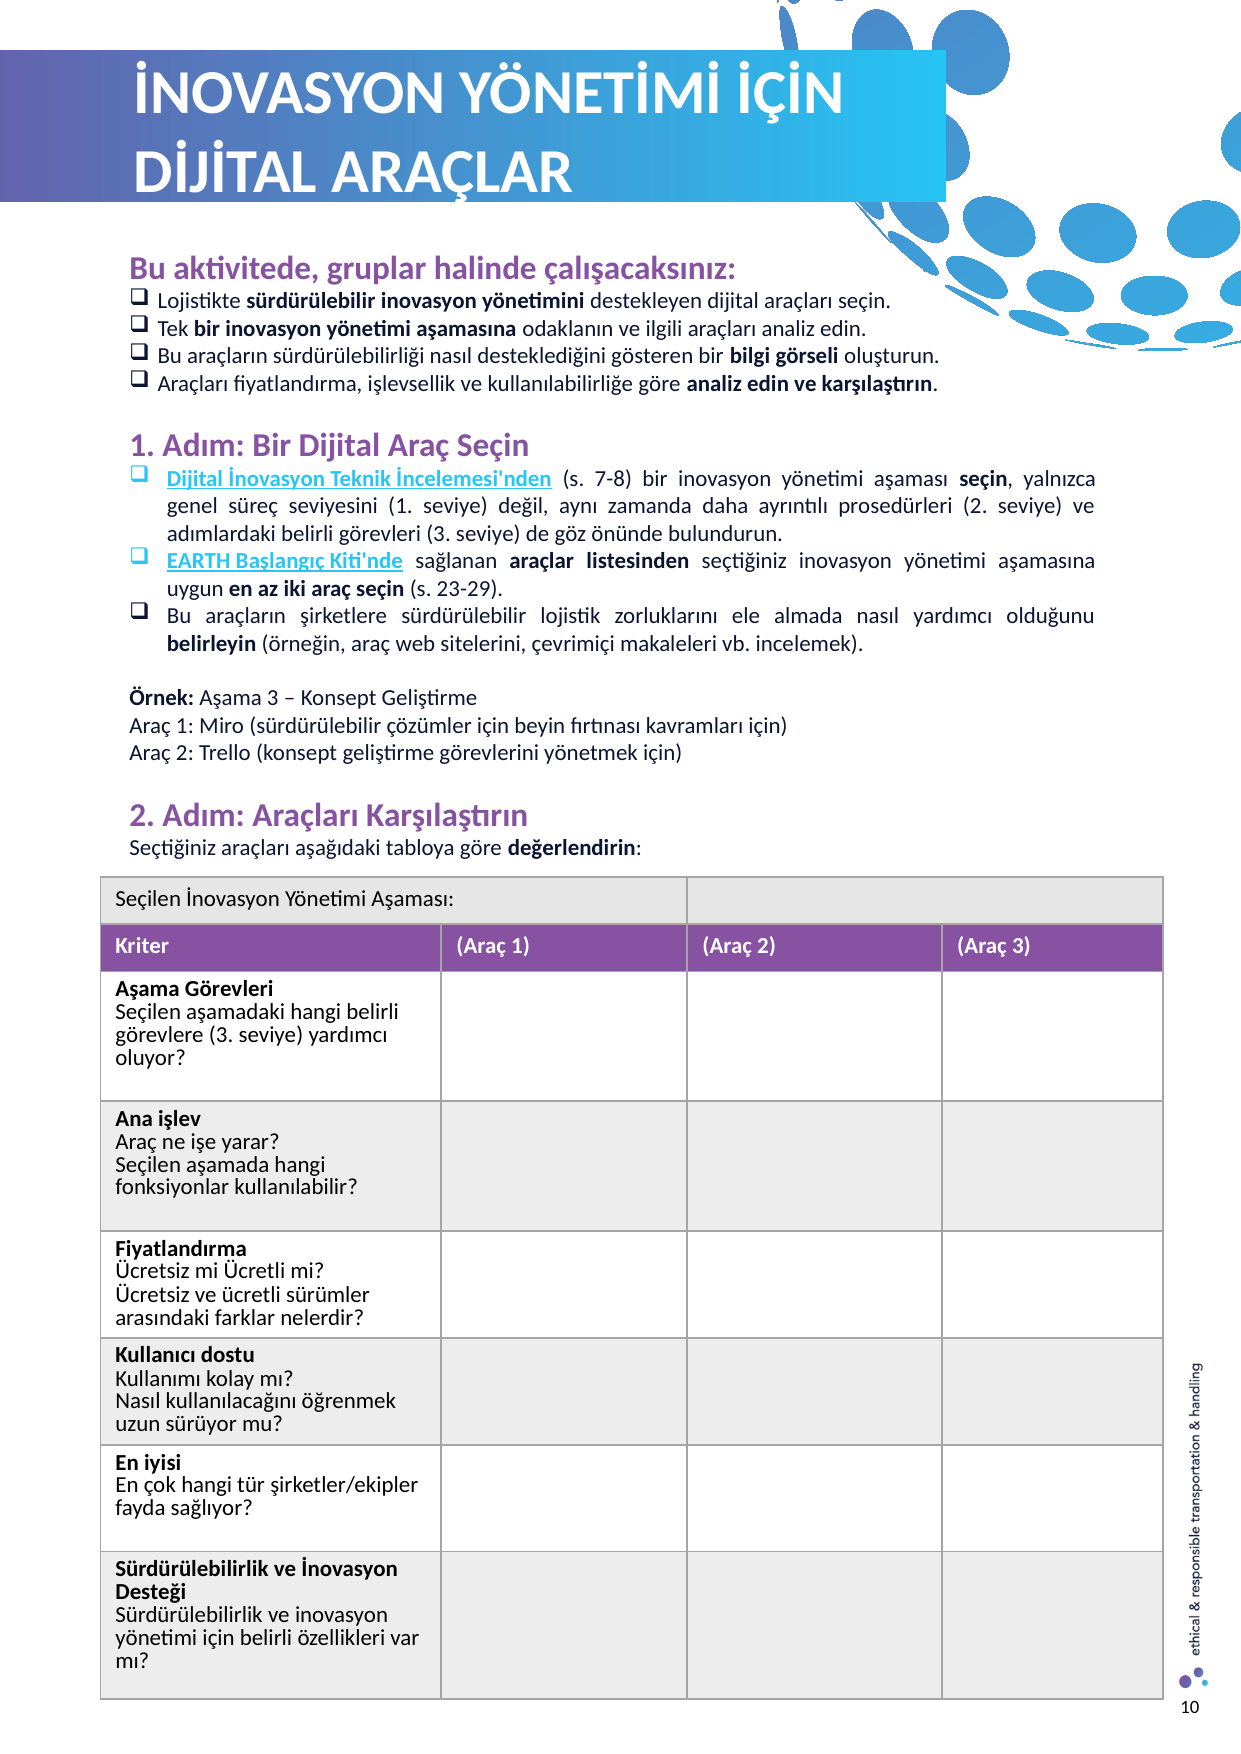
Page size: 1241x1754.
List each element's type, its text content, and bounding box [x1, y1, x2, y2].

table_cell [943, 1552, 1162, 1698]
text_box [1220, 270, 1241, 306]
table_cell [442, 1102, 686, 1230]
text_box [852, 9, 913, 50]
table_cell Ana işlev Araç ne işe yarar? Seçilen aşamada hangi fonksiyonlar kullanılabilir? [101, 1102, 440, 1230]
text_box [946, 256, 1008, 299]
table_cell Kullanıcı dostu Kullanımı kolay mı? Nasıl kullanılacağını öğrenmek uzun sürüyor mu? [101, 1339, 440, 1444]
text_box [1121, 276, 1188, 316]
text_box [963, 196, 1036, 257]
table_cell [943, 1102, 1162, 1230]
table_cell [442, 1339, 686, 1444]
slide_number 10 [1153, 1676, 1215, 1736]
table_cell [688, 1446, 941, 1551]
table_cell Kriter [101, 925, 440, 971]
table_header Seçilen İnovasyon Yönetimi Aşaması: [101, 878, 686, 923]
text_box [946, 114, 970, 181]
text_box [779, 6, 799, 50]
text_box [932, 10, 1010, 95]
table_cell (Araç 2) [688, 925, 941, 971]
table_cell [943, 1339, 1162, 1444]
table_header [688, 878, 1162, 923]
list İNOVASYON YÖNETİMİ İÇİN DİJİTAL ARAÇLAR [0, 50, 946, 202]
text_box [945, 285, 999, 316]
text_box [1065, 339, 1117, 349]
list Bu aktivitede, gruplar halinde çalışacaksınız: Lojistikte sürdürülebilir inovasyon yönetimini destekleyen dijital araçları seçin. Tek bir inovasyon yönetimi aşamasına odaklanın ve ilgili araçları analiz edin. Bu araçların sürdürülebilirliği nasıl desteklediğini gösteren bir bilgi görseli oluşturun. Araçları fiyatlandırma, işlevsellik ve kullanılabilirliğe göre analiz edin ve karşılaştırın. 1. Adım: Bir Dijital Araç Seçin Dijital İnovasyon Teknik İncelemesi'nden (s. 7-8) bir inovasyon yönetimi aşaması seçin, yalnızca genel süreç seviyesini (1. seviye) değil, aynı zamanda daha ayrıntılı prosedürleri (2. seviye) ve adımlardaki belirli görevleri (3. seviye) de göz önünde bulundurun. EARTH Başlangıç Kiti'nde sağlanan araçlar listesinden seçtiğiniz inovasyon yönetimi aşamasına uygun en az iki araç seçin (s. 23-29). Bu araçların şirketlere sürdürülebilir lojistik zorluklarını ele almada nasıl yardımcı olduğunu belirleyin (örneğin, araç web sitelerini, çevrimiçi makaleleri vb. incelemek). Örnek: Aşama 3 – Konsept Geliştirme Araç 1: Miro (sürdürülebilir çözümler için beyin fırtınası kavramları için) Araç 2: Trello (konsept geliştirme görevlerini yönetmek için) 2. Adım: Araçları Karşılaştırın Seçtiğiniz araçları aşağıdaki tabloya göre değerlendirin: [114, 238, 1112, 660]
table_cell En iyisi En çok hangi tür şirketler/ekipler fayda sağlıyor? [101, 1446, 440, 1551]
table_cell [688, 972, 941, 1100]
table_cell (Araç 1) [442, 925, 686, 971]
table_cell [943, 972, 1162, 1100]
text_box [1174, 321, 1233, 343]
picture [1179, 1357, 1217, 1680]
text_box [888, 202, 949, 243]
table_cell [442, 1446, 686, 1551]
table_cell [688, 1552, 941, 1698]
text_box [788, 0, 800, 4]
text_box [1221, 112, 1241, 172]
table_cell Aşama Görevleri Seçilen aşamadaki hangi belirli görevlere (3. seviye) yardımcı oluyor? [101, 972, 440, 1100]
table_cell [442, 1232, 686, 1337]
text_box [855, 202, 939, 276]
table_cell (Araç 3) [943, 925, 1162, 971]
table_cell [943, 1446, 1162, 1551]
table_cell [688, 1339, 941, 1444]
text_box [1167, 200, 1240, 258]
table_cell [442, 972, 686, 1100]
text_box [1059, 203, 1137, 263]
text_box [1213, 340, 1241, 348]
table_cell [688, 1102, 941, 1230]
table_cell [442, 1552, 686, 1698]
text_box [1086, 323, 1149, 345]
table_cell Fiyatlandırma Ücretsiz mi Ücretli mi? Ücretsiz ve ücretli sürümler arasındaki farklar nelerdir? [101, 1232, 440, 1337]
text_box [1009, 310, 1069, 336]
table_cell Sürdürülebilirlik ve İnovasyon Desteği Sürdürülebilirlik ve inovasyon yönetimi için belirli özellikleri var mı? [101, 1552, 440, 1698]
table_cell [943, 1232, 1162, 1337]
text_box [1026, 270, 1094, 312]
table_cell [688, 1232, 941, 1337]
